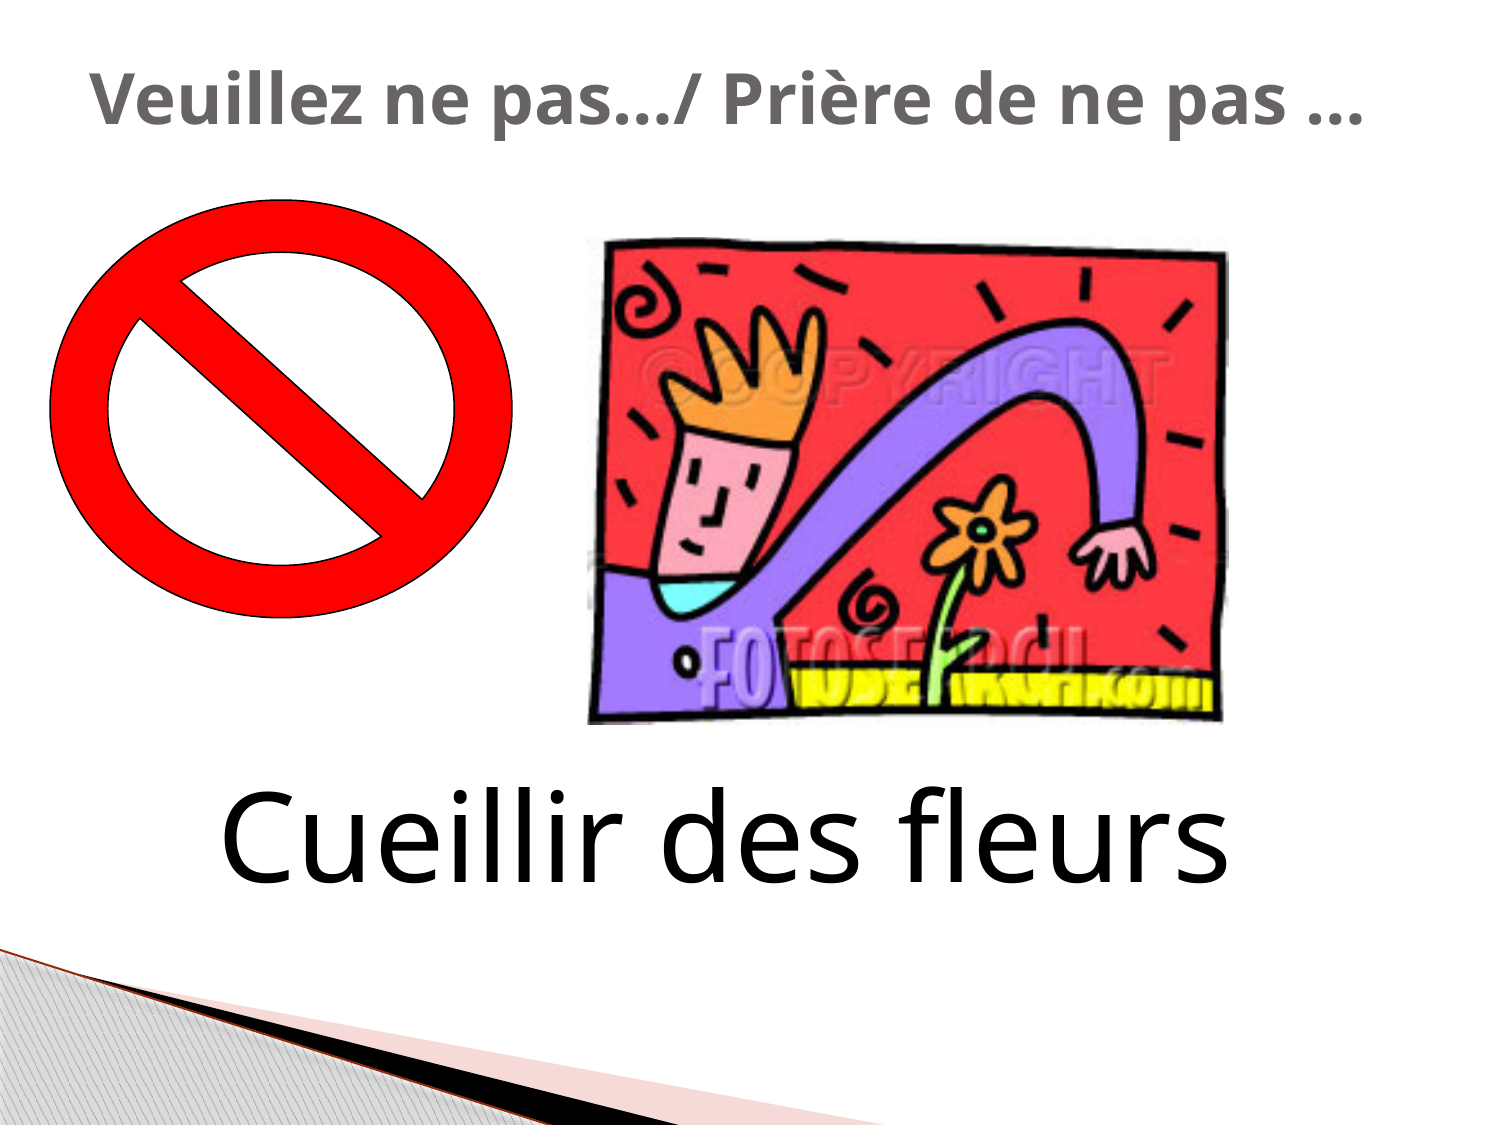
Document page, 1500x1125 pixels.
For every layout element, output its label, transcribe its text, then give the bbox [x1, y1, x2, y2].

text_box [50, 200, 512, 618]
title Veuillez ne pas…/ Prière de ne pas … [75, 45, 1425, 233]
text_box Cueillir des fleurs [187, 749, 1263, 915]
picture [587, 237, 1229, 726]
